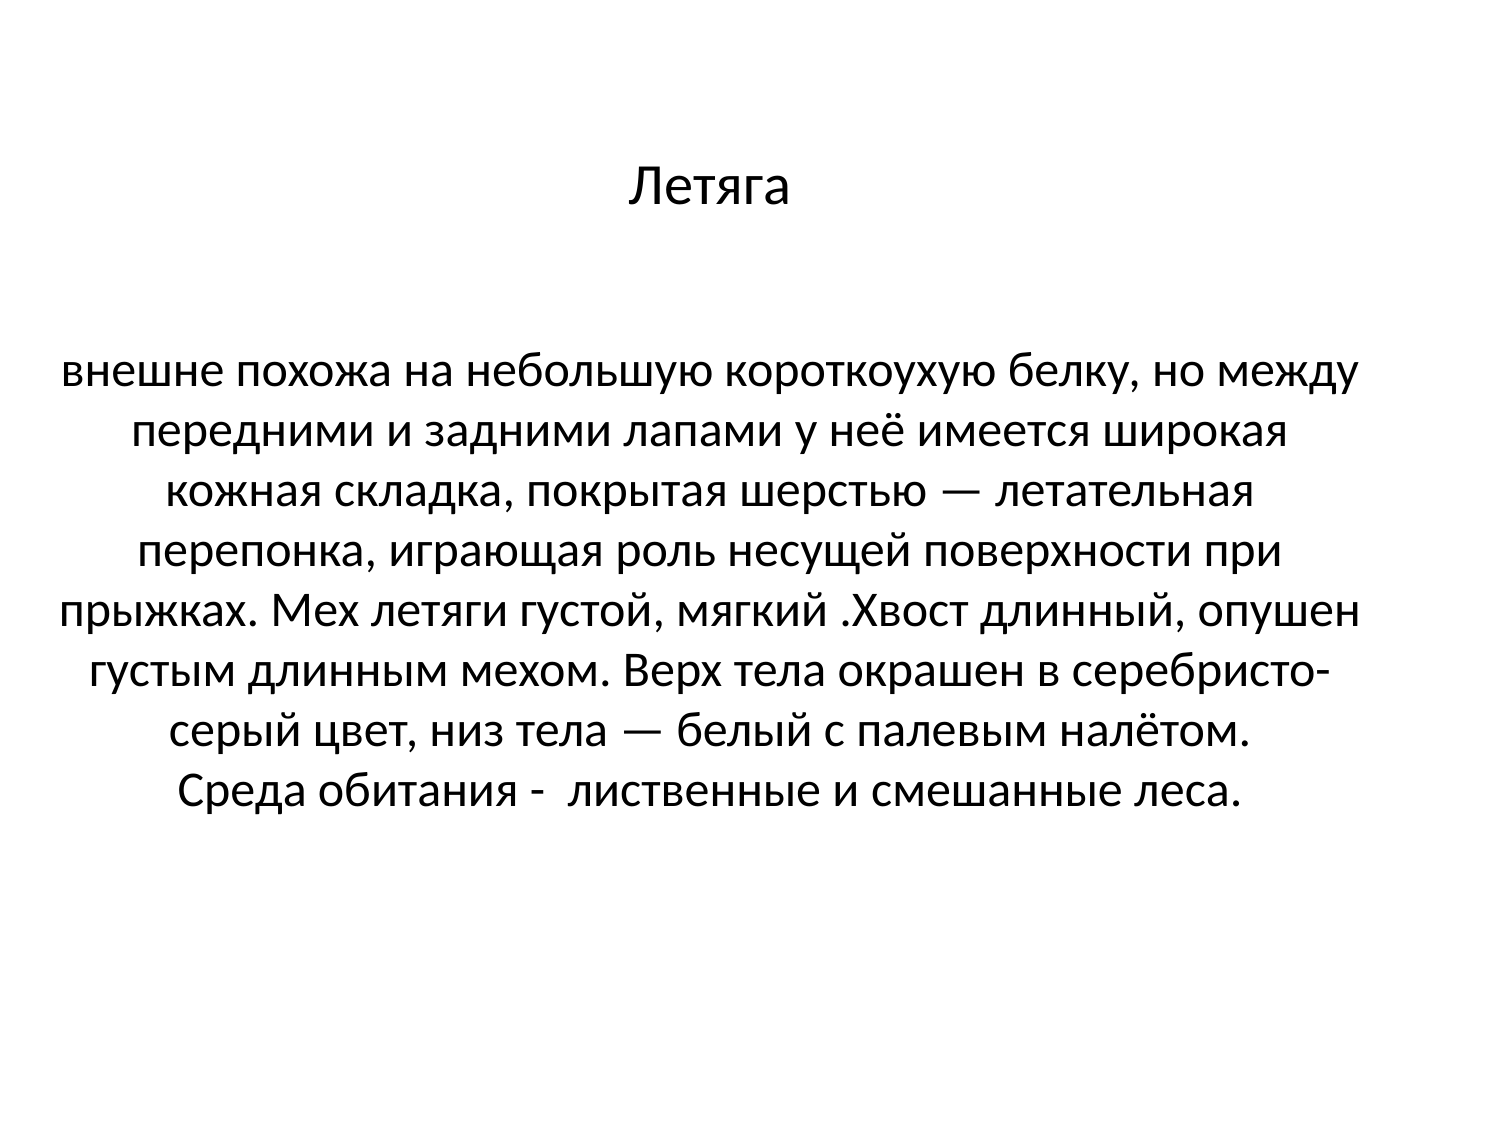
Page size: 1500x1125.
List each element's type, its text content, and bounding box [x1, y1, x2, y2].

title Летяга внешне похожа на небольшую короткоухую белку, но между передними и задними лапами у неё имеется широкая кожная складка, покрытая шерстью — летательная перепонка, играющая роль несущей поверхности при прыжках. Мех летяги густой, мягкий .Хвост длинный, опушен густым длинным мехом. Верх тела окрашен в серебристо-серый цвет, низ тела — белый с палевым налётом. Среда обитания - лиственные и смешанные леса. [35, 421, 1386, 541]
